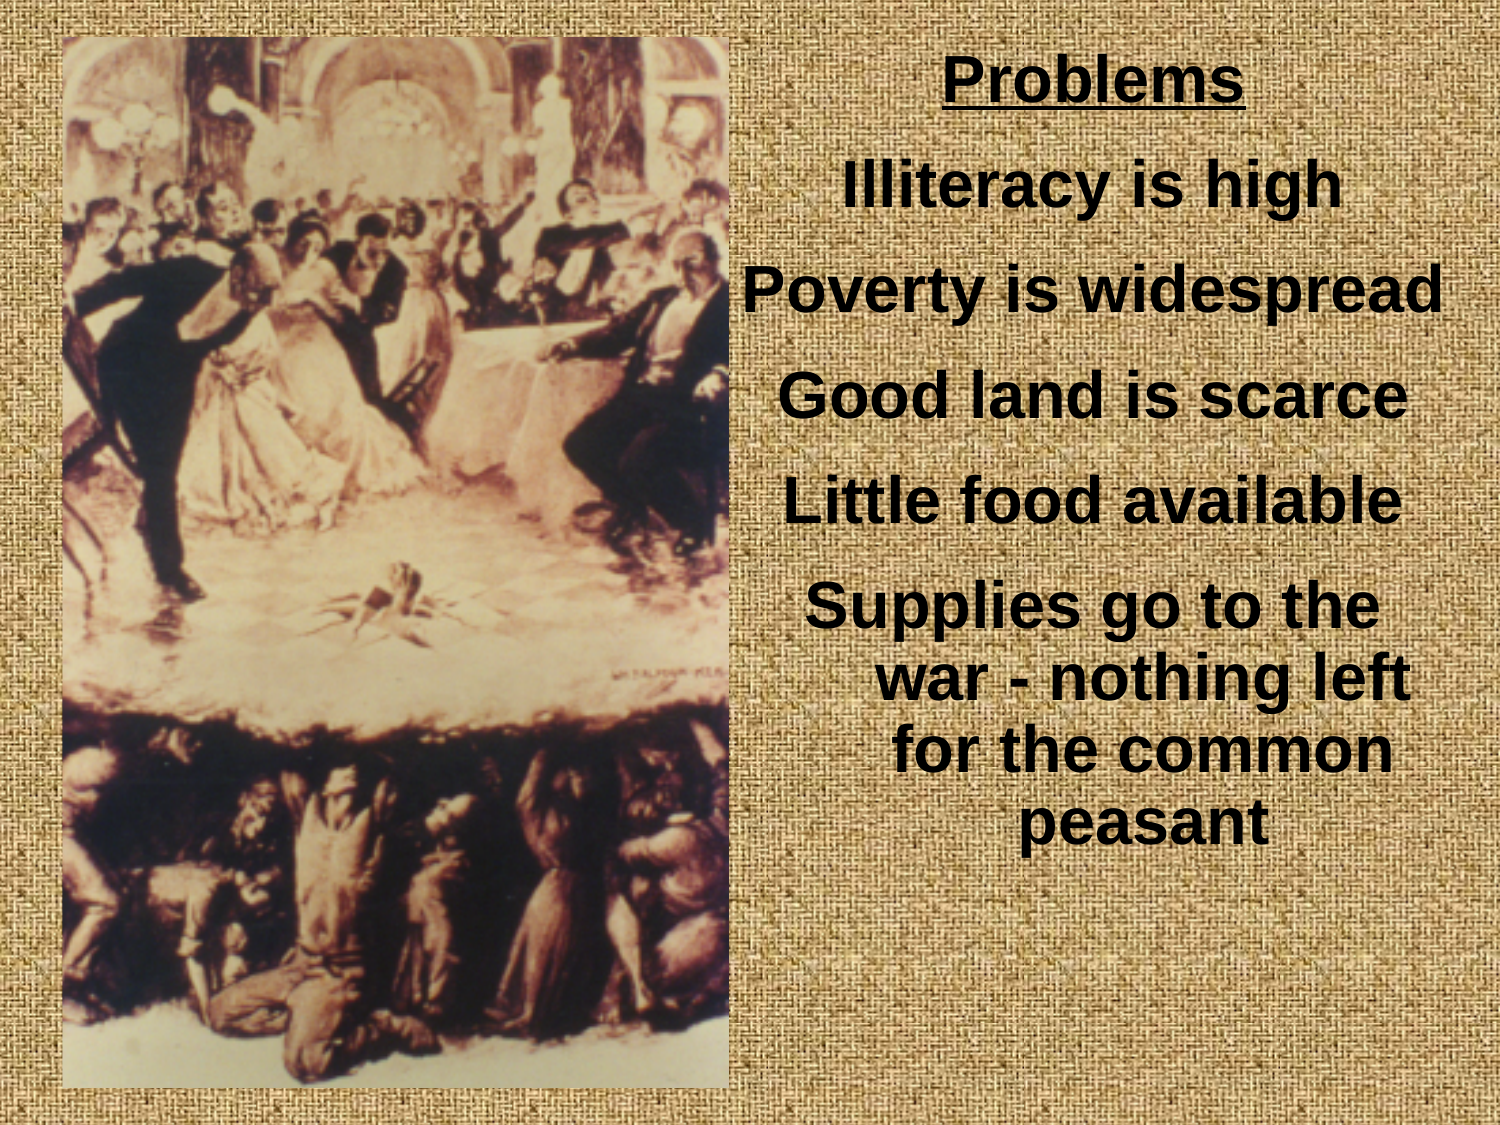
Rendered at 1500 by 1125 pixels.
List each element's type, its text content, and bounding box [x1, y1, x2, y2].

picture [0, 0, 1500, 1125]
text_box Problems Illiteracy is high Poverty is widespread Good land is scarce Little food available Supplies go to the war - nothing left for the common peasant [731, 37, 1463, 1050]
